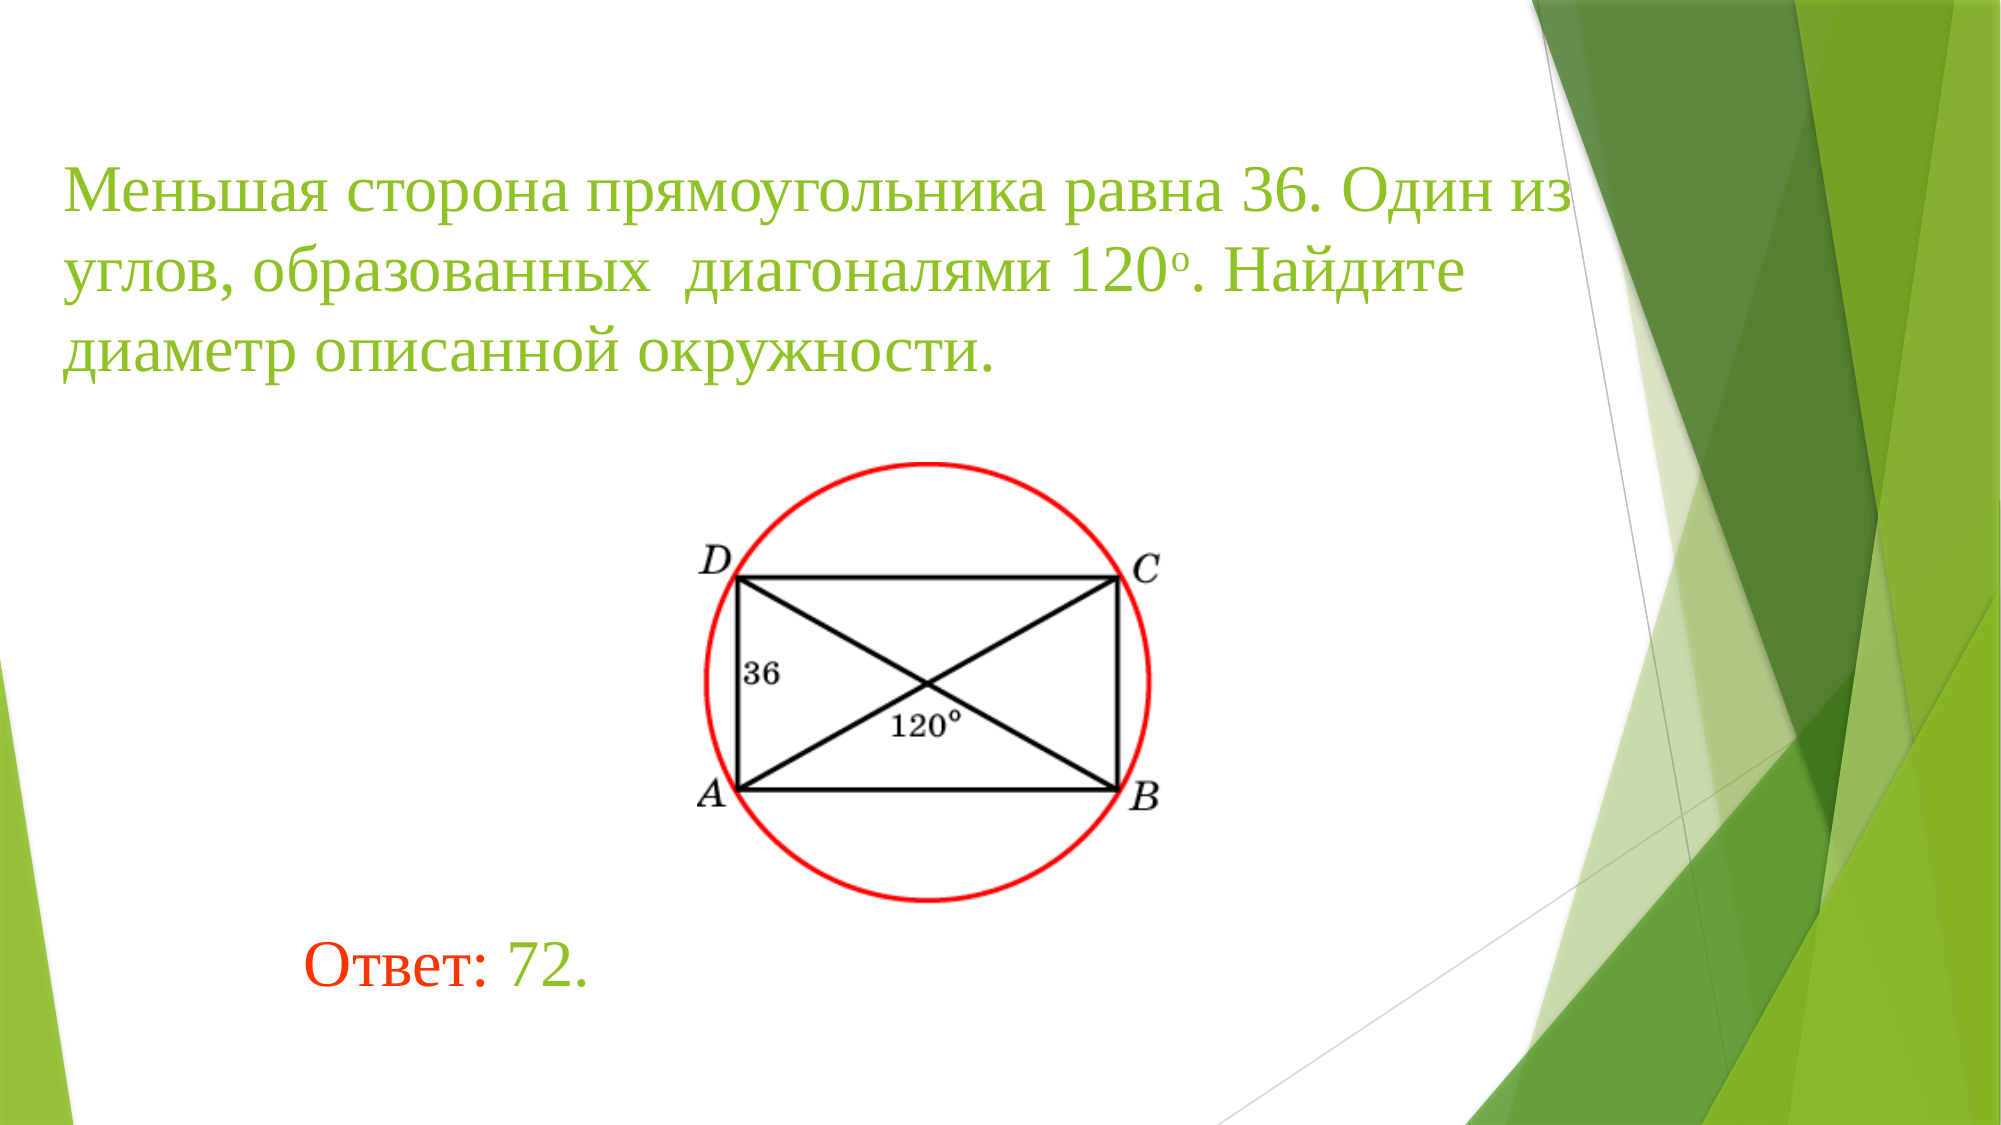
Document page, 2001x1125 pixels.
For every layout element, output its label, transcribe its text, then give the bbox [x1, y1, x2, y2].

text_box Ответ: 72. [289, 912, 852, 1008]
picture [697, 461, 1163, 906]
text_box Меньшая сторона прямоугольника равна 36. Один из углов, образованных диагоналями 120о. Найдите диаметр описанной окружности. [48, 137, 1725, 393]
